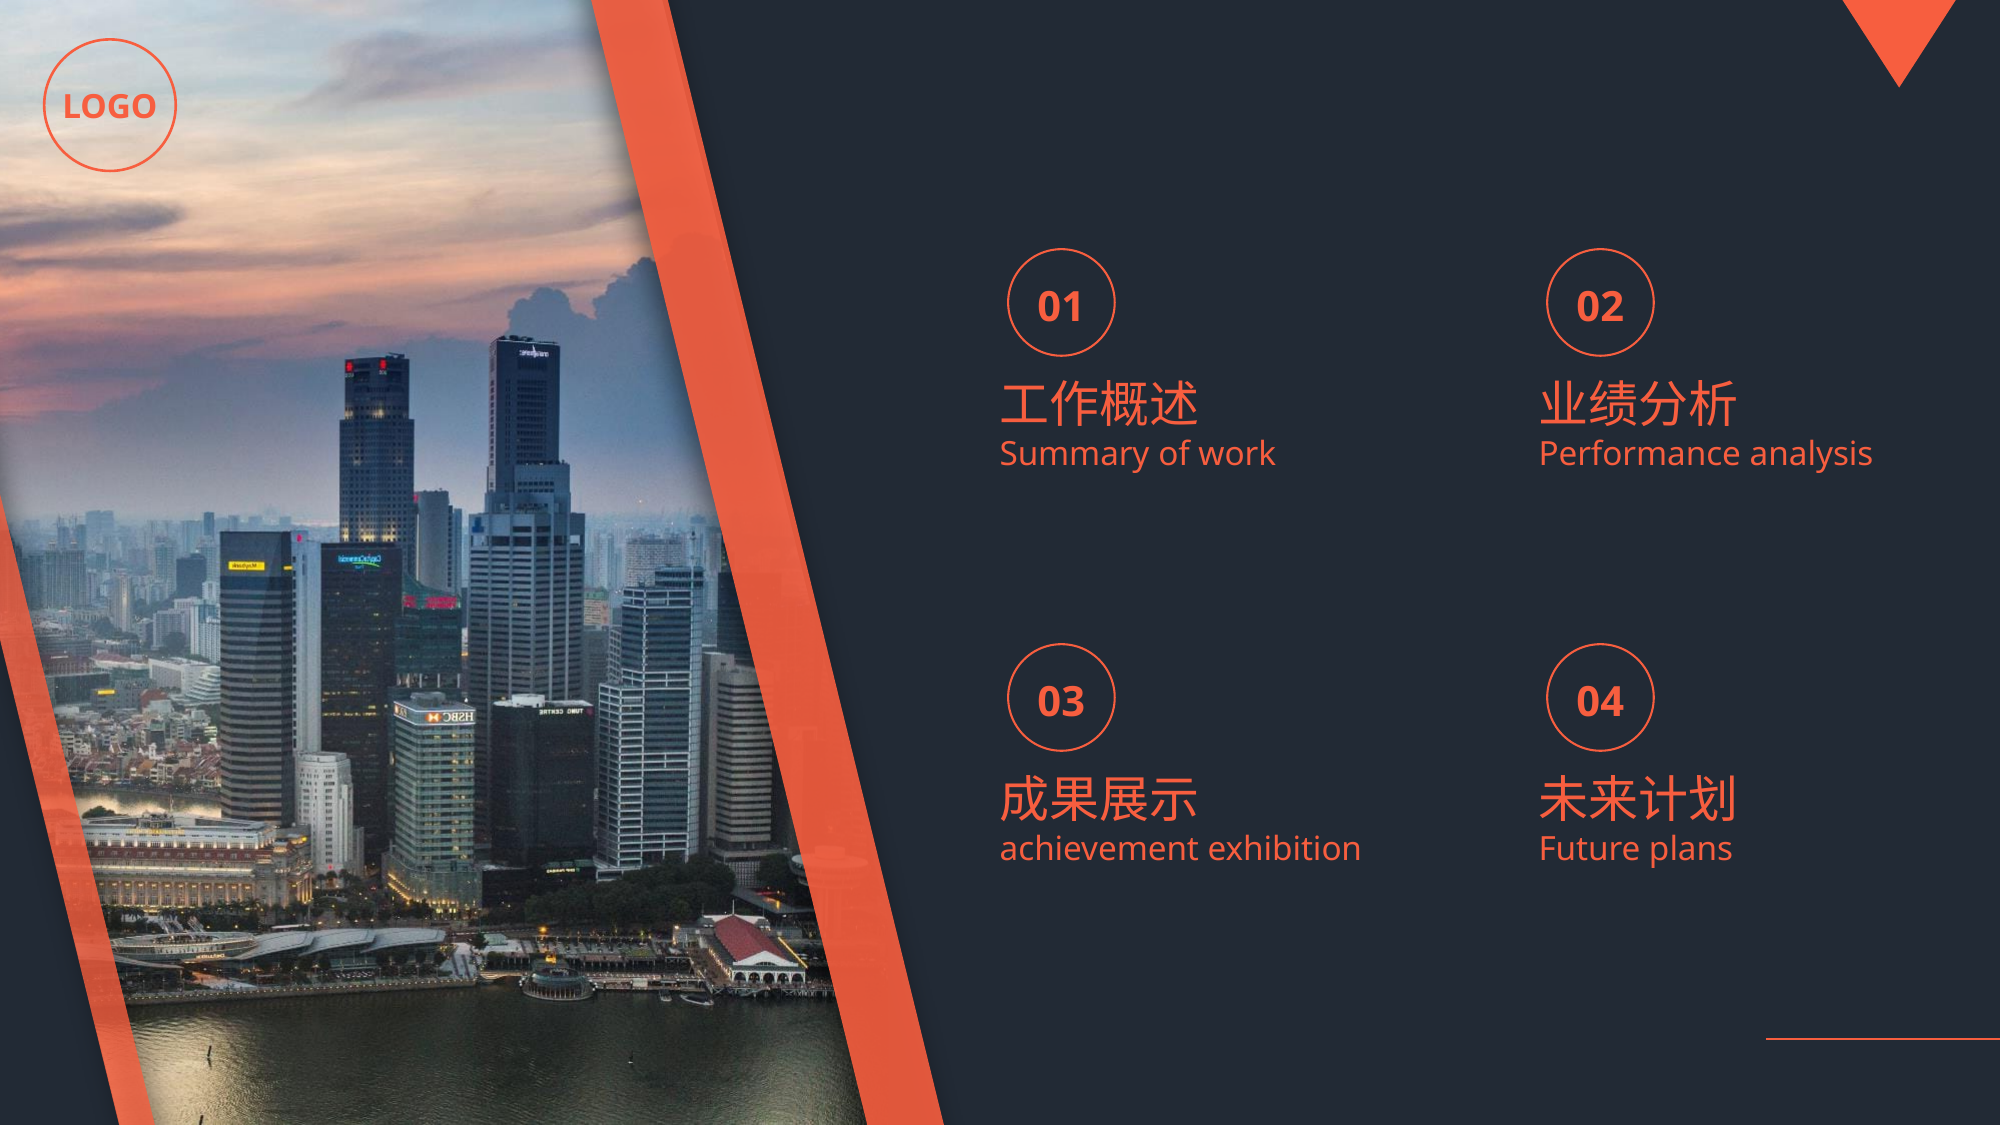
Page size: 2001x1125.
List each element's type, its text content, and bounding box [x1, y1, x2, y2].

text_box 成果展示 achievement exhibition [984, 759, 1443, 875]
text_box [1008, 644, 1115, 751]
text_box 未来计划 Future plans [1523, 759, 1924, 875]
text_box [1547, 249, 1654, 356]
text_box 工作概述 Summary of work [984, 364, 1385, 480]
text_box 业绩分析 Performance analysis [1523, 364, 1924, 480]
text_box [1008, 249, 1115, 356]
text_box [1547, 644, 1654, 751]
text_box [1841, 0, 1958, 90]
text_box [44, 39, 176, 171]
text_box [0, 0, 889, 1125]
